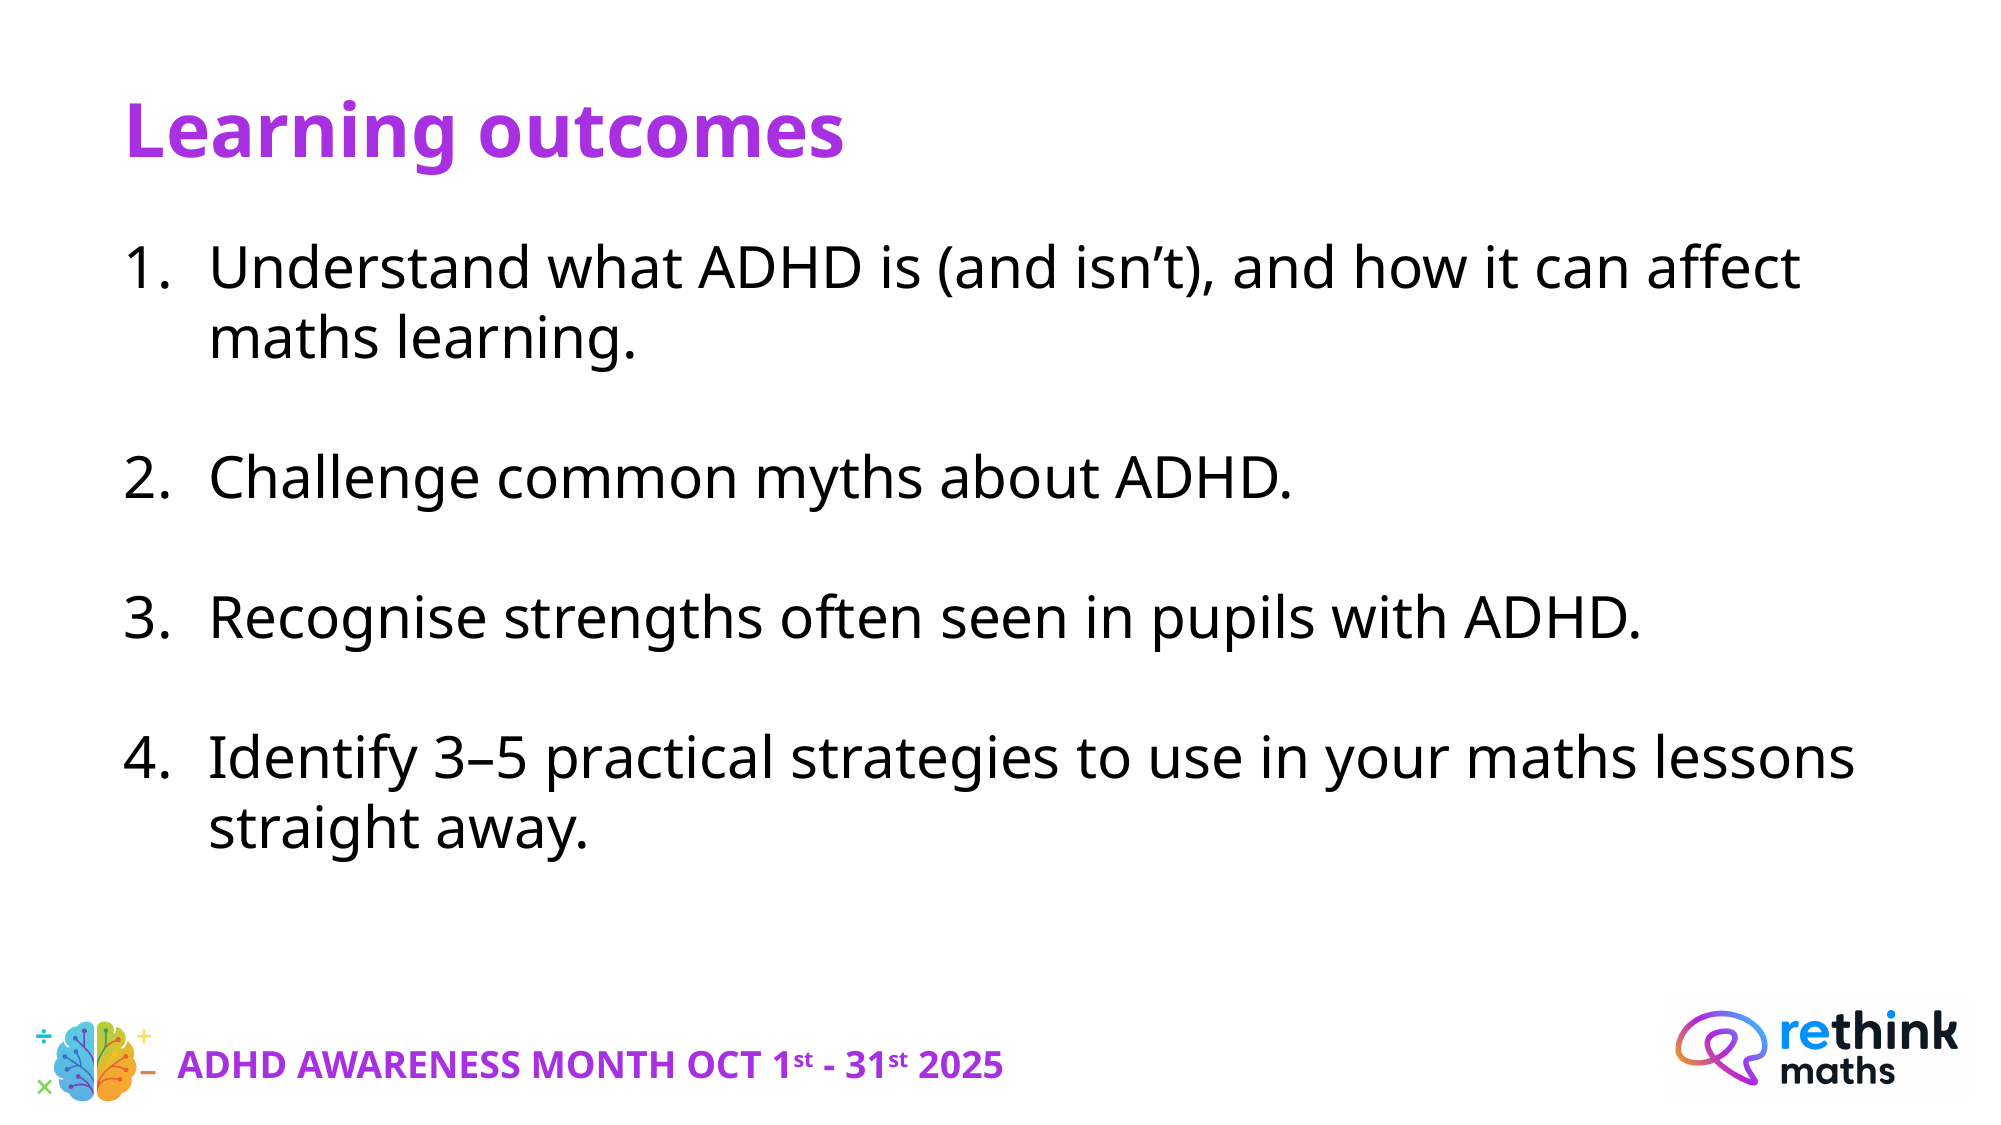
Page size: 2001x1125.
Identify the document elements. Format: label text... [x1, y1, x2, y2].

picture [1665, 995, 1971, 1099]
text_box Understand what ADHD is (and isn’t), and how it can affect maths learning. Challenge common myths about ADHD. Recognise strengths often seen in pupils with ADHD. Identify 3–5 practical strategies to use in your maths lessons straight away. [108, 223, 1877, 868]
text_box Learning outcomes [108, 75, 1116, 180]
picture [29, 1015, 160, 1108]
text_box ADHD AWARENESS MONTH OCT 1st - 31st 2025 [162, 1033, 1170, 1094]
